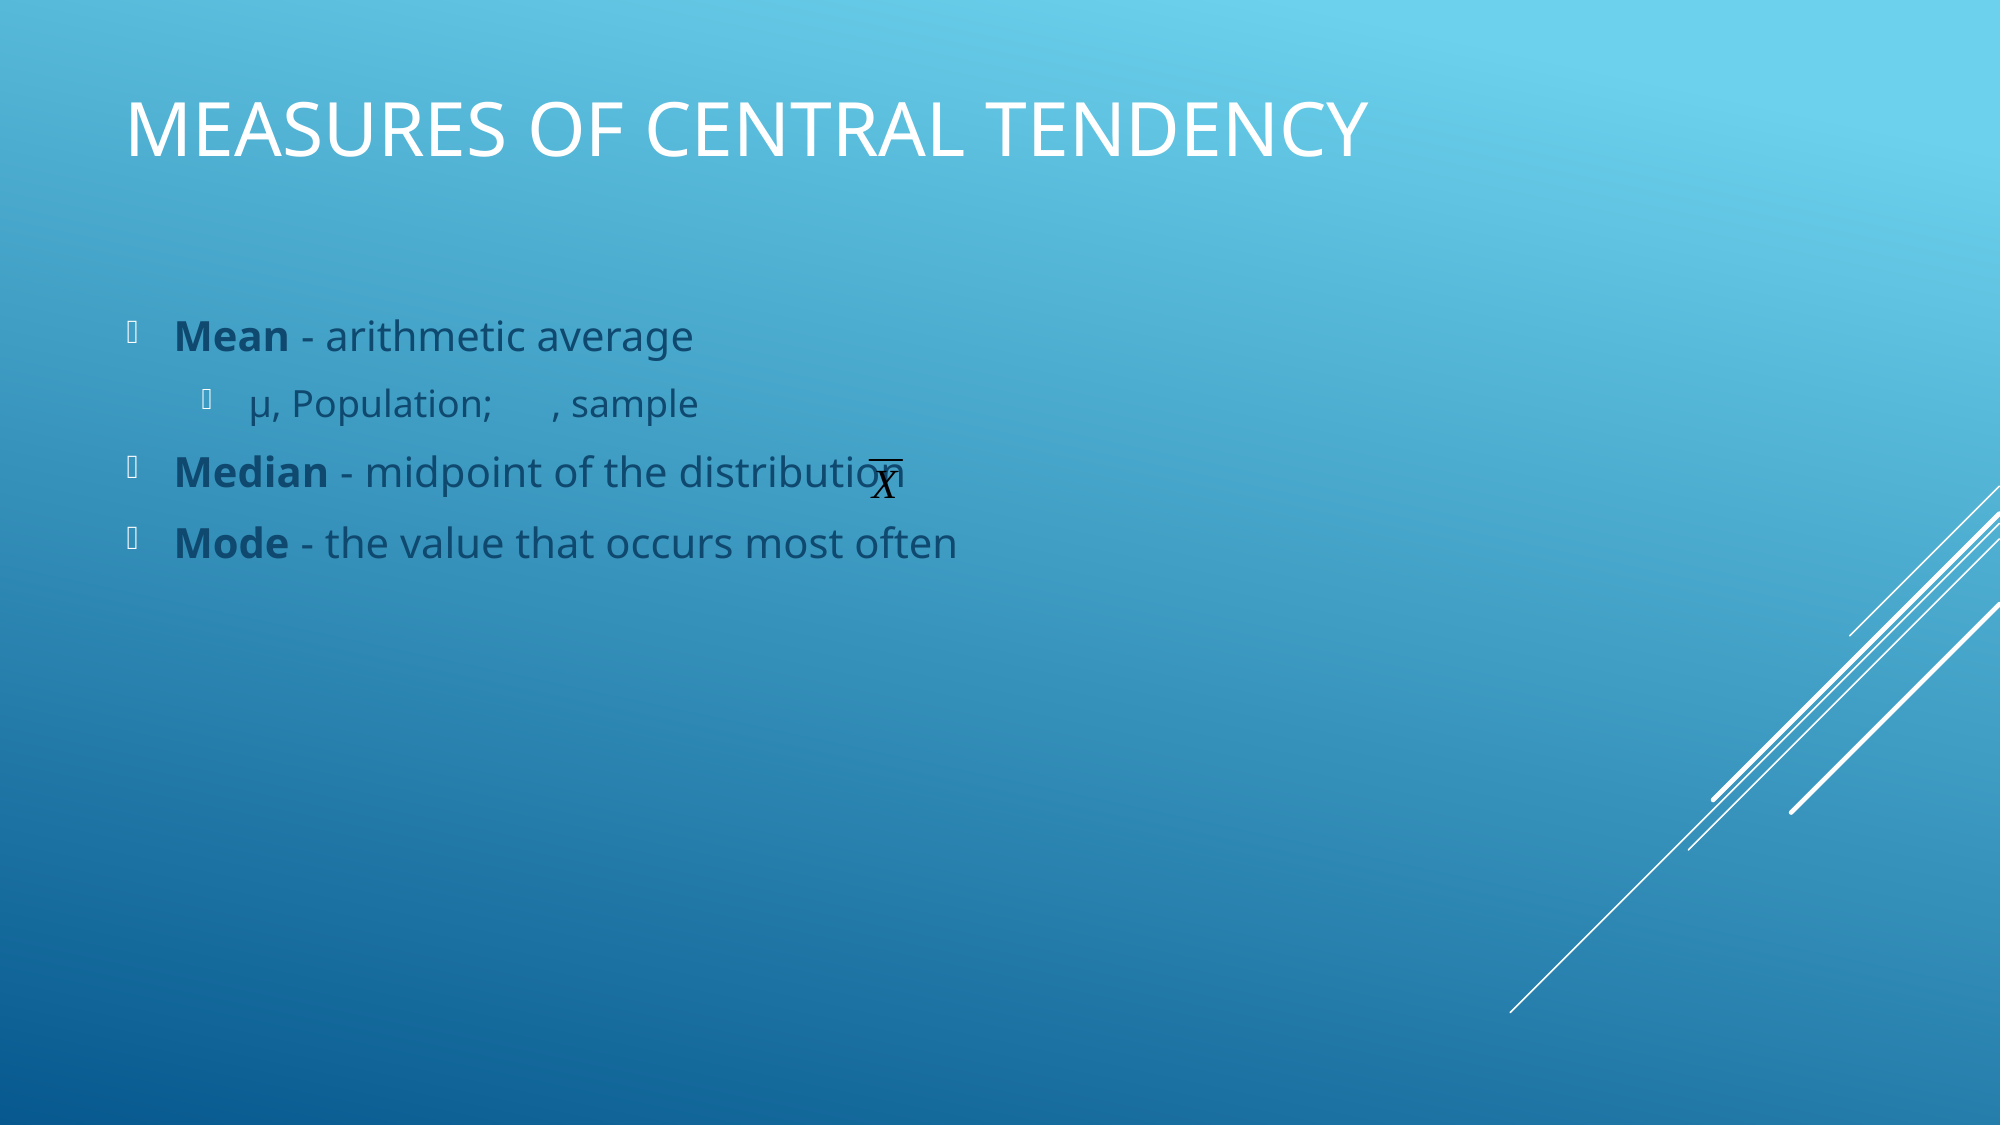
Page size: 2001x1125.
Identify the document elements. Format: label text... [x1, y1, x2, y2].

title Measures of Central Tendency [109, 2, 1510, 250]
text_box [862, 449, 918, 512]
list Mean - arithmetic average µ, Population; , sample Median - midpoint of the distribution Mode - the value that occurs most often [111, 302, 1512, 896]
